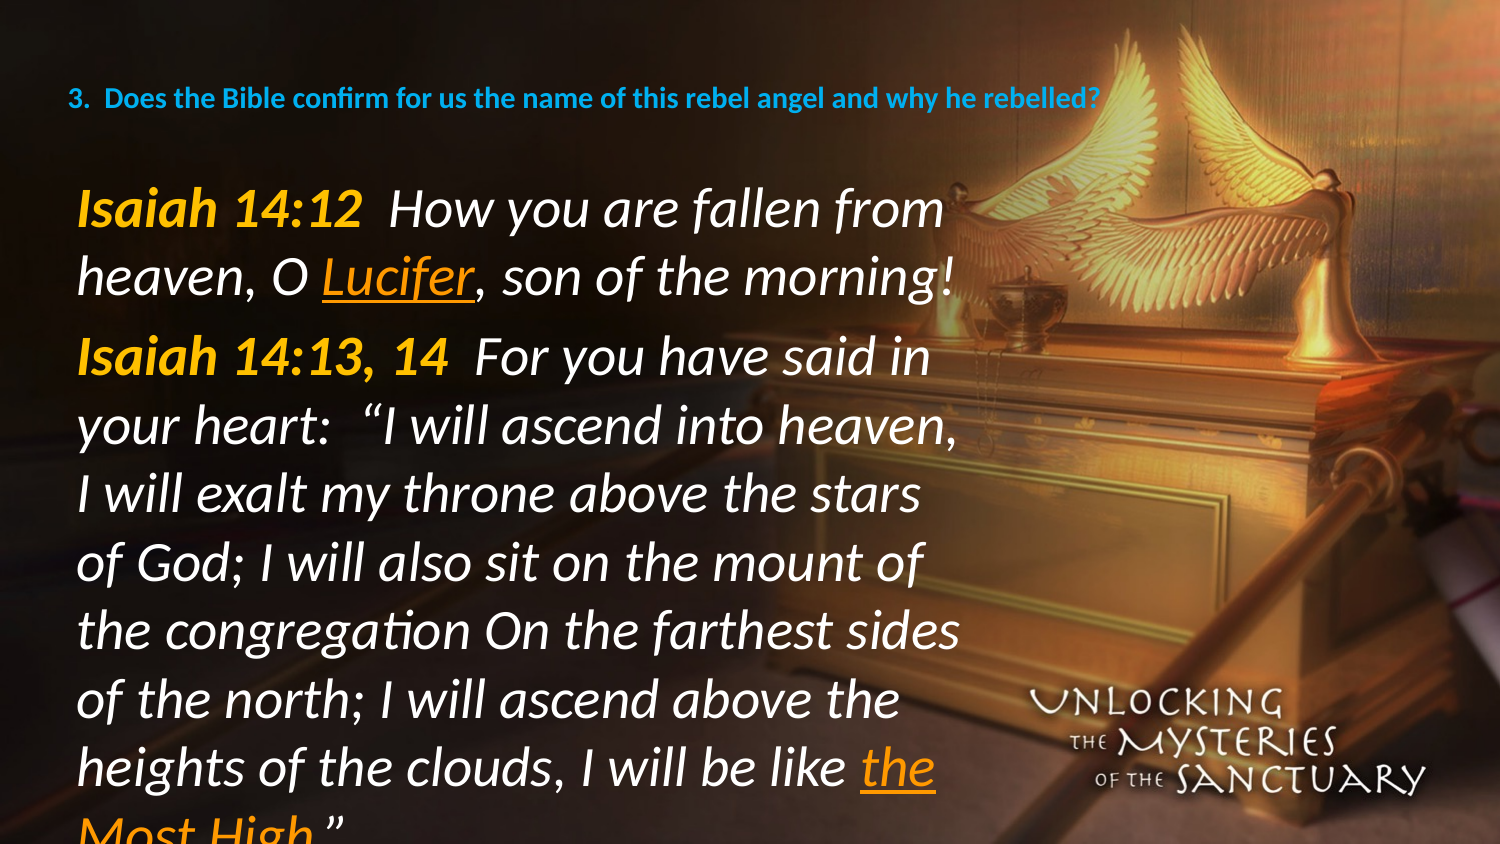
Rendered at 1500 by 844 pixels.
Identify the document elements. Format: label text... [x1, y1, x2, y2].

picture [0, 0, 1500, 844]
list Isaiah 14:12 How you are fallen from heaven, O Lucifer, son of the morning! Isaiah 14:13, 14 For you have said in your heart: “I will ascend into heaven, I will exalt my throne above the stars of God; I will also sit on the mount of the congregation On the farthest sides of the north; I will ascend above the heights of the clouds, I will be like the Most High.” [61, 162, 994, 844]
title 3. Does the Bible confirm for us the name of this rebel angel and why he rebelled? [52, 33, 1425, 175]
